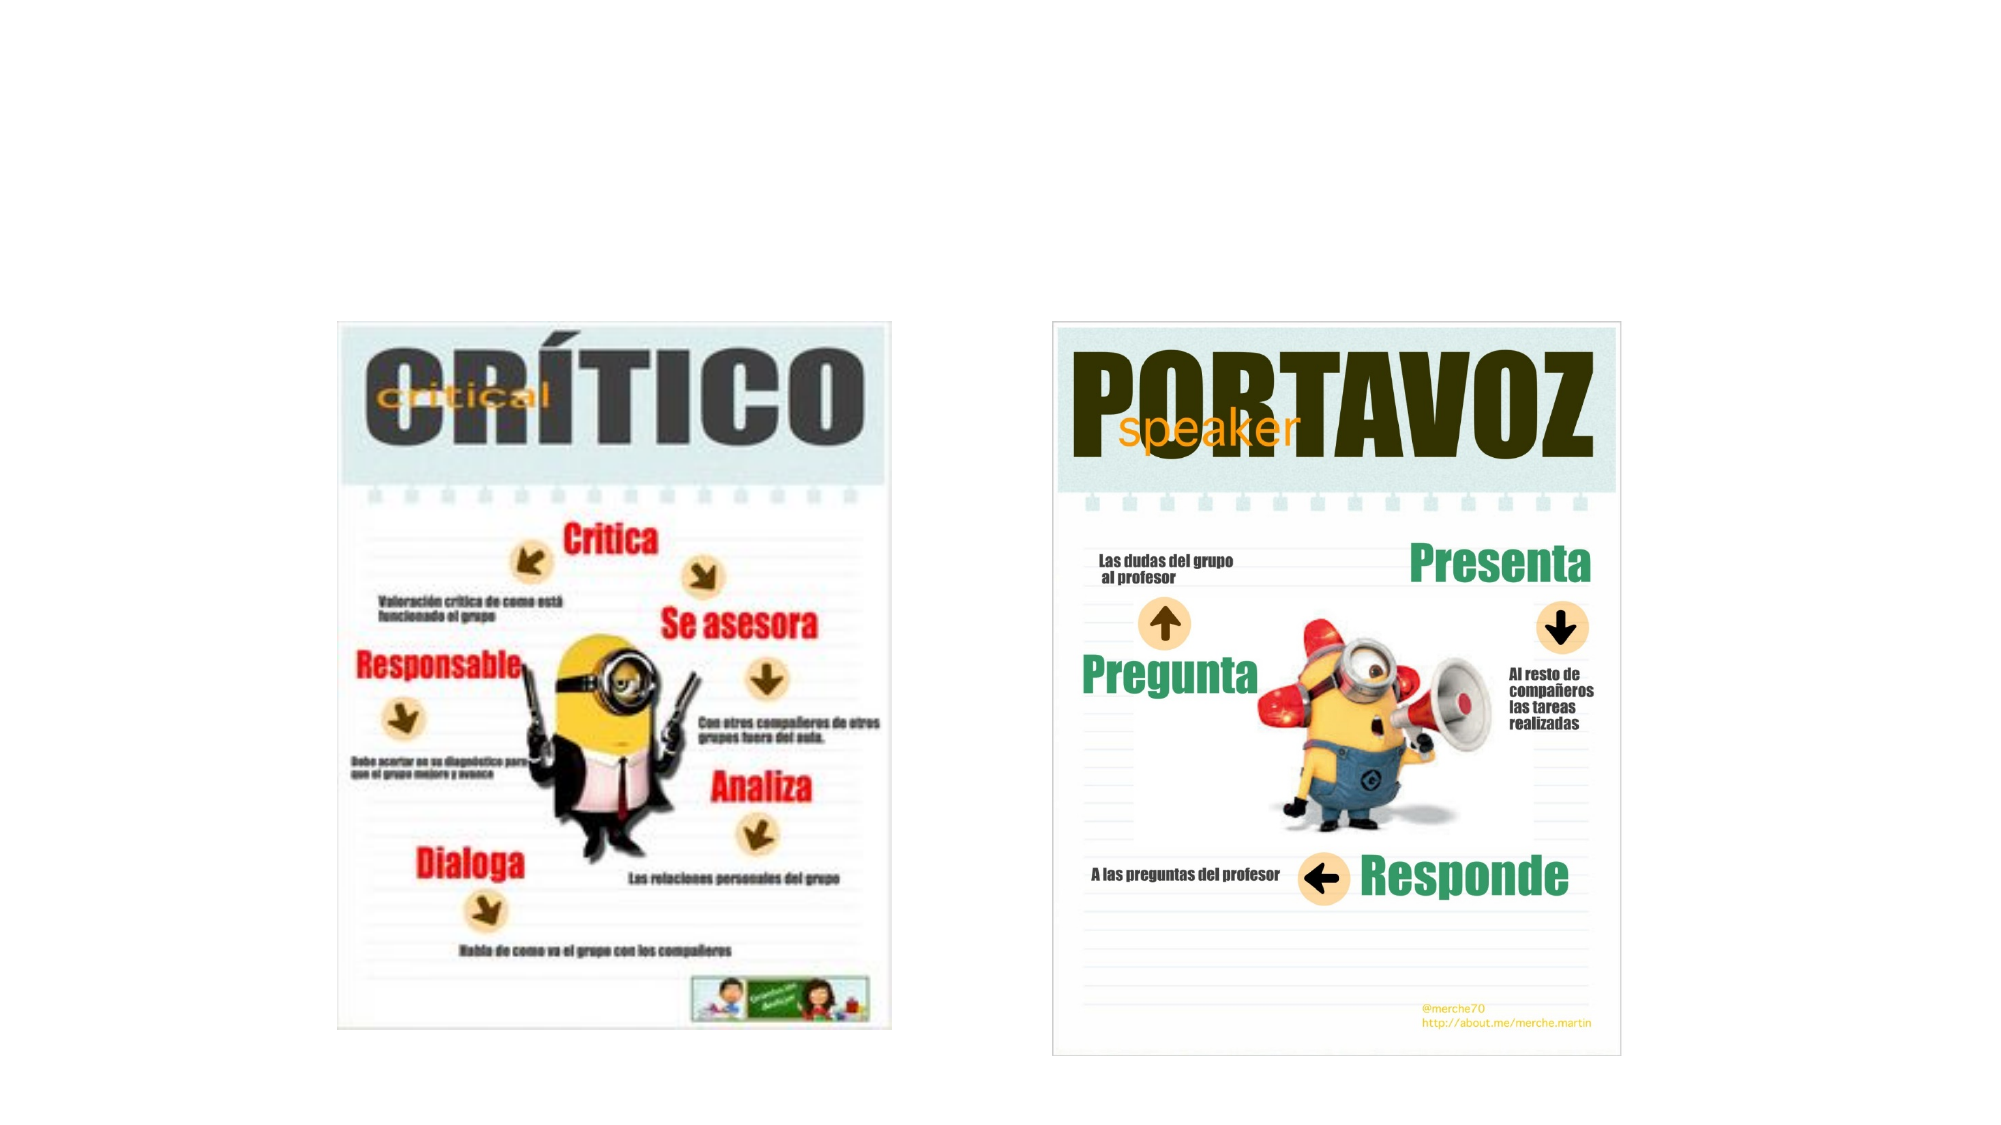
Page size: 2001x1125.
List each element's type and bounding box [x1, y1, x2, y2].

list [337, 321, 892, 1030]
picture [1051, 321, 1624, 1056]
